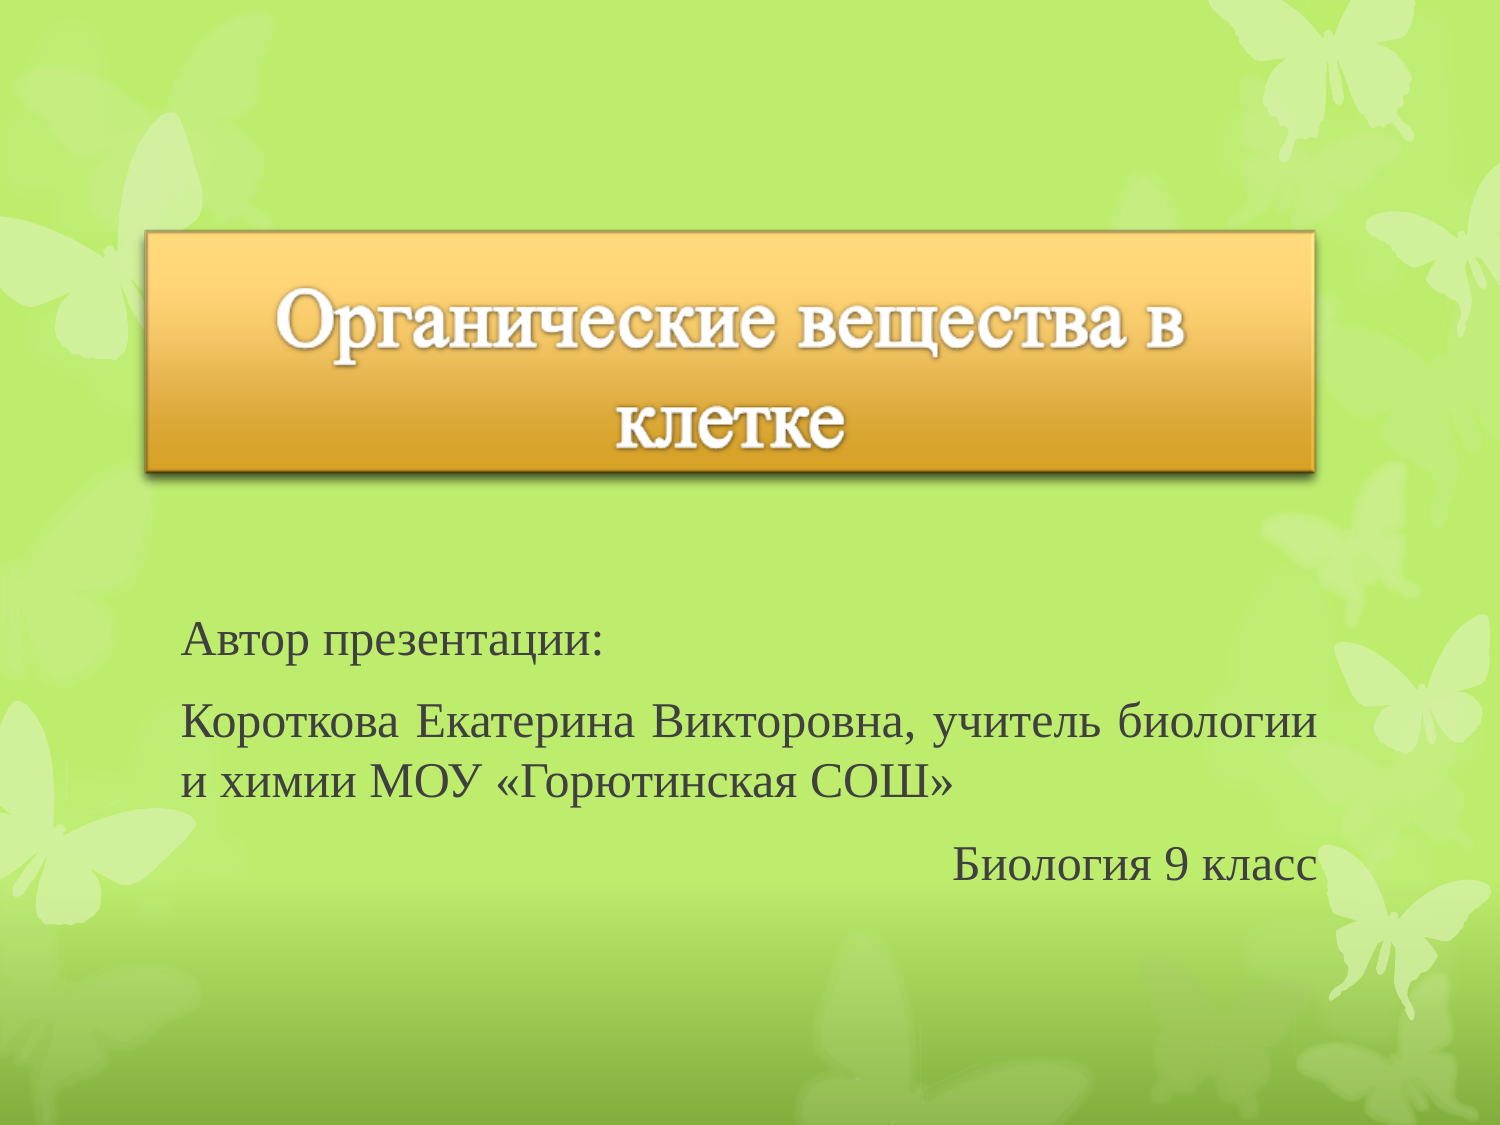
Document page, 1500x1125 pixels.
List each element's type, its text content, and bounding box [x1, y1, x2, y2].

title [129, 220, 1333, 497]
subtitle Автор презентации: Короткова Екатерина Викторовна, учитель биологии и химии МОУ «Горютинская СОШ» Биология 9 класс [165, 597, 1334, 1024]
